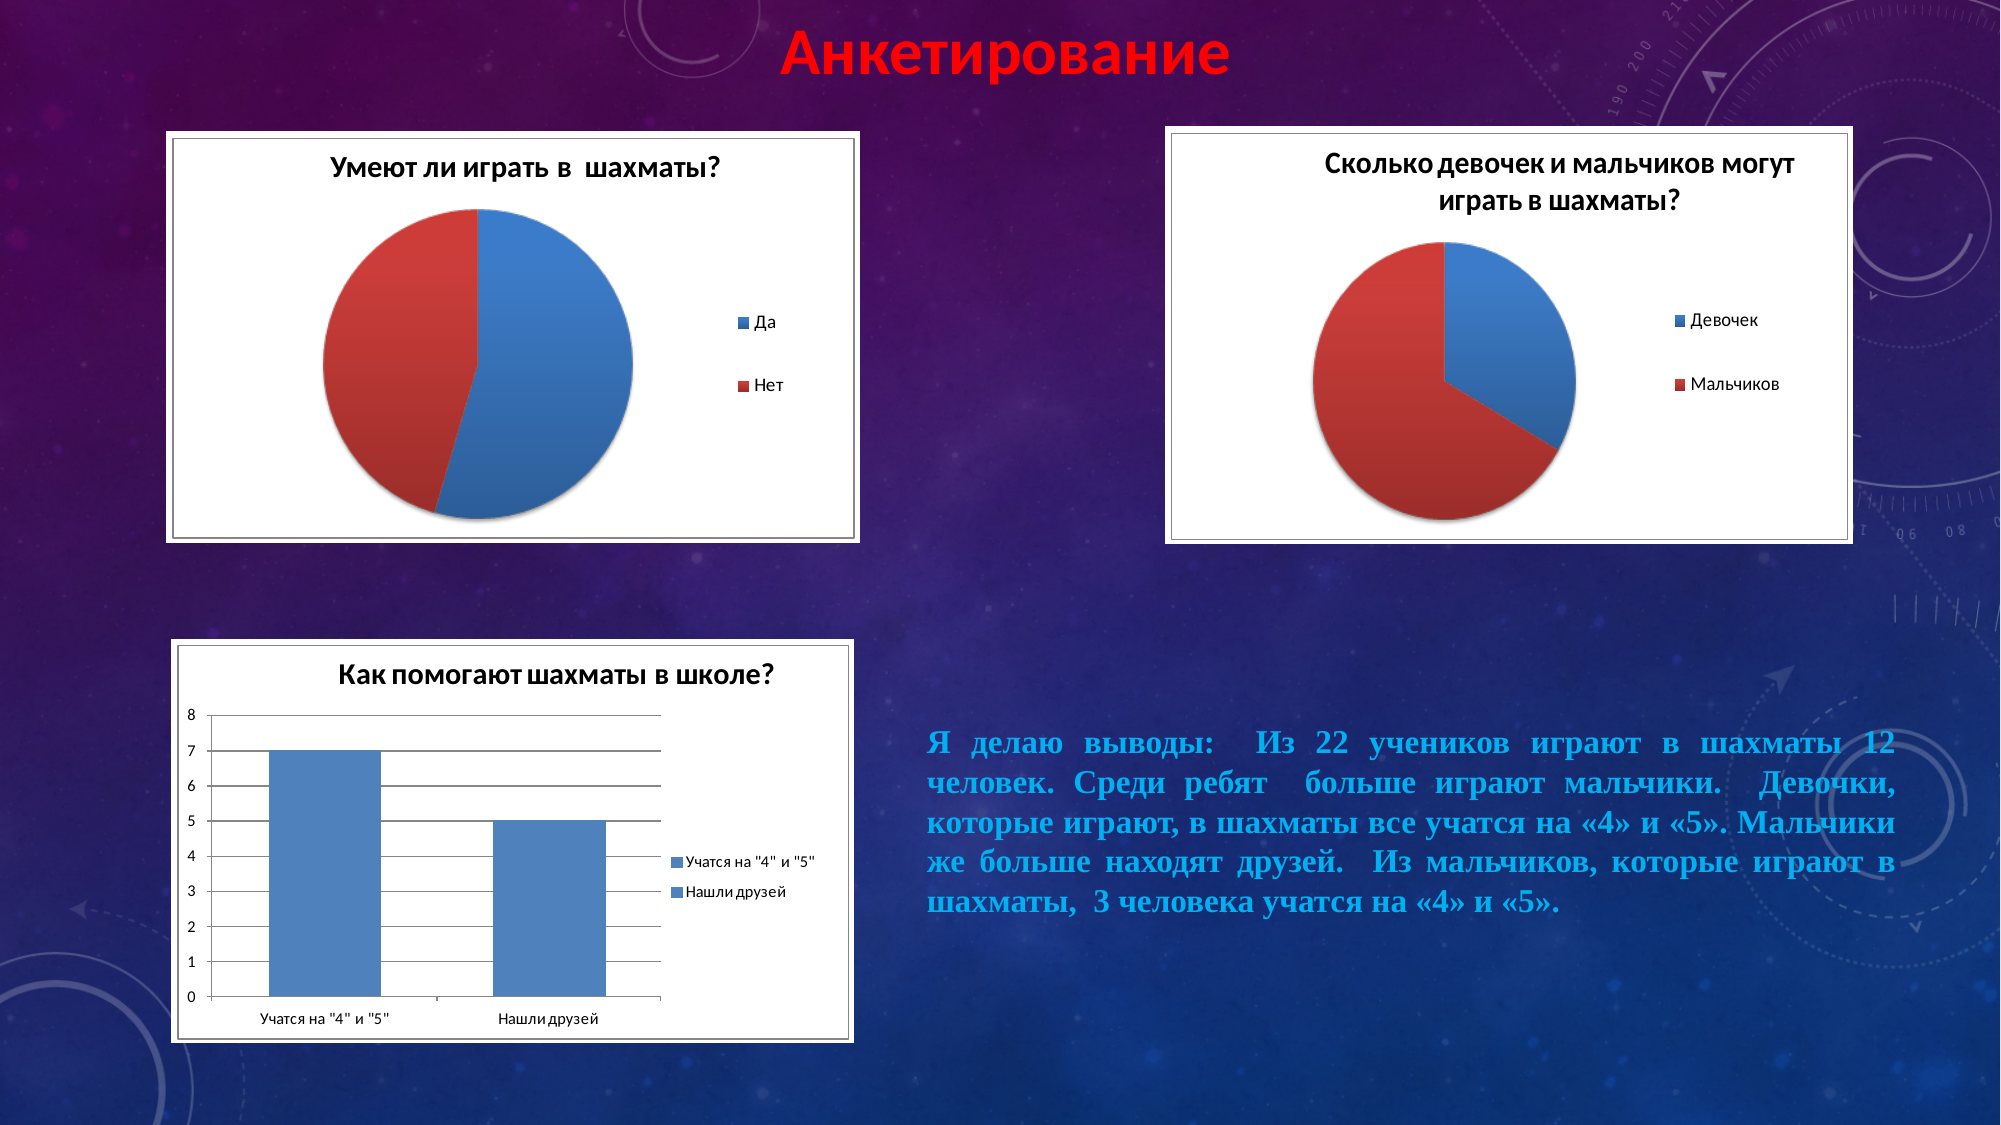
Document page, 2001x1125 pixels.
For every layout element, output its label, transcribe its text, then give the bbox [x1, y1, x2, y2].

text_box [1164, 125, 1854, 545]
picture [0, 0, 2001, 1125]
text_box Я делаю выводы: Из 22 учеников играют в шахматы 12 человек. Среди ребят больше играют мальчики. Девочки, которые играют, в шахматы все учатся на «4» и «5». Мальчики же больше находят друзей. Из мальчиков, которые играют в шахматы, 3 человека учатся на «4» и «5». [912, 712, 1913, 927]
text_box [170, 638, 855, 1044]
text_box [165, 130, 861, 543]
text_box Анкетирование [286, 1, 1726, 95]
